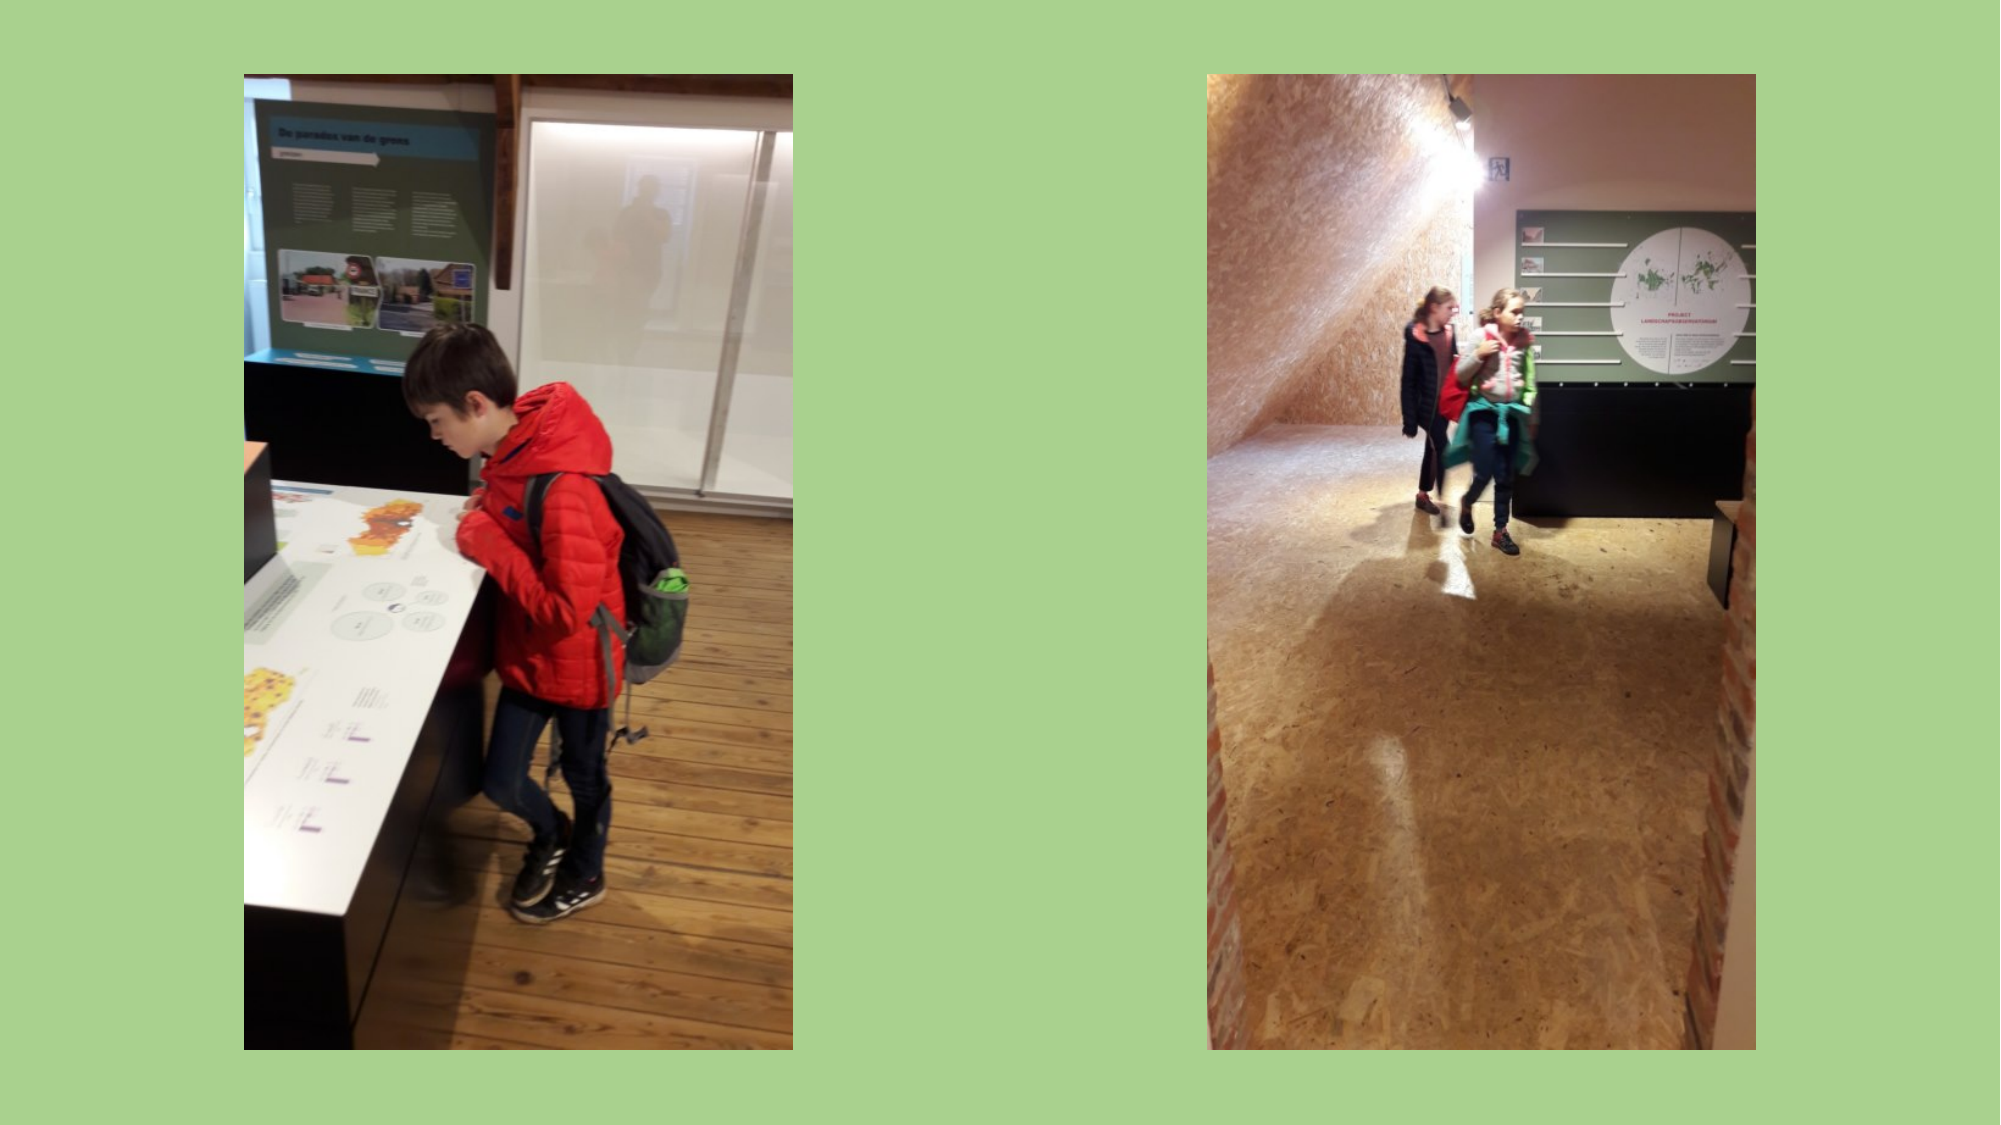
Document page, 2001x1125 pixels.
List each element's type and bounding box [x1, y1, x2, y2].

picture [244, 74, 793, 1050]
picture [1206, 74, 1756, 1050]
